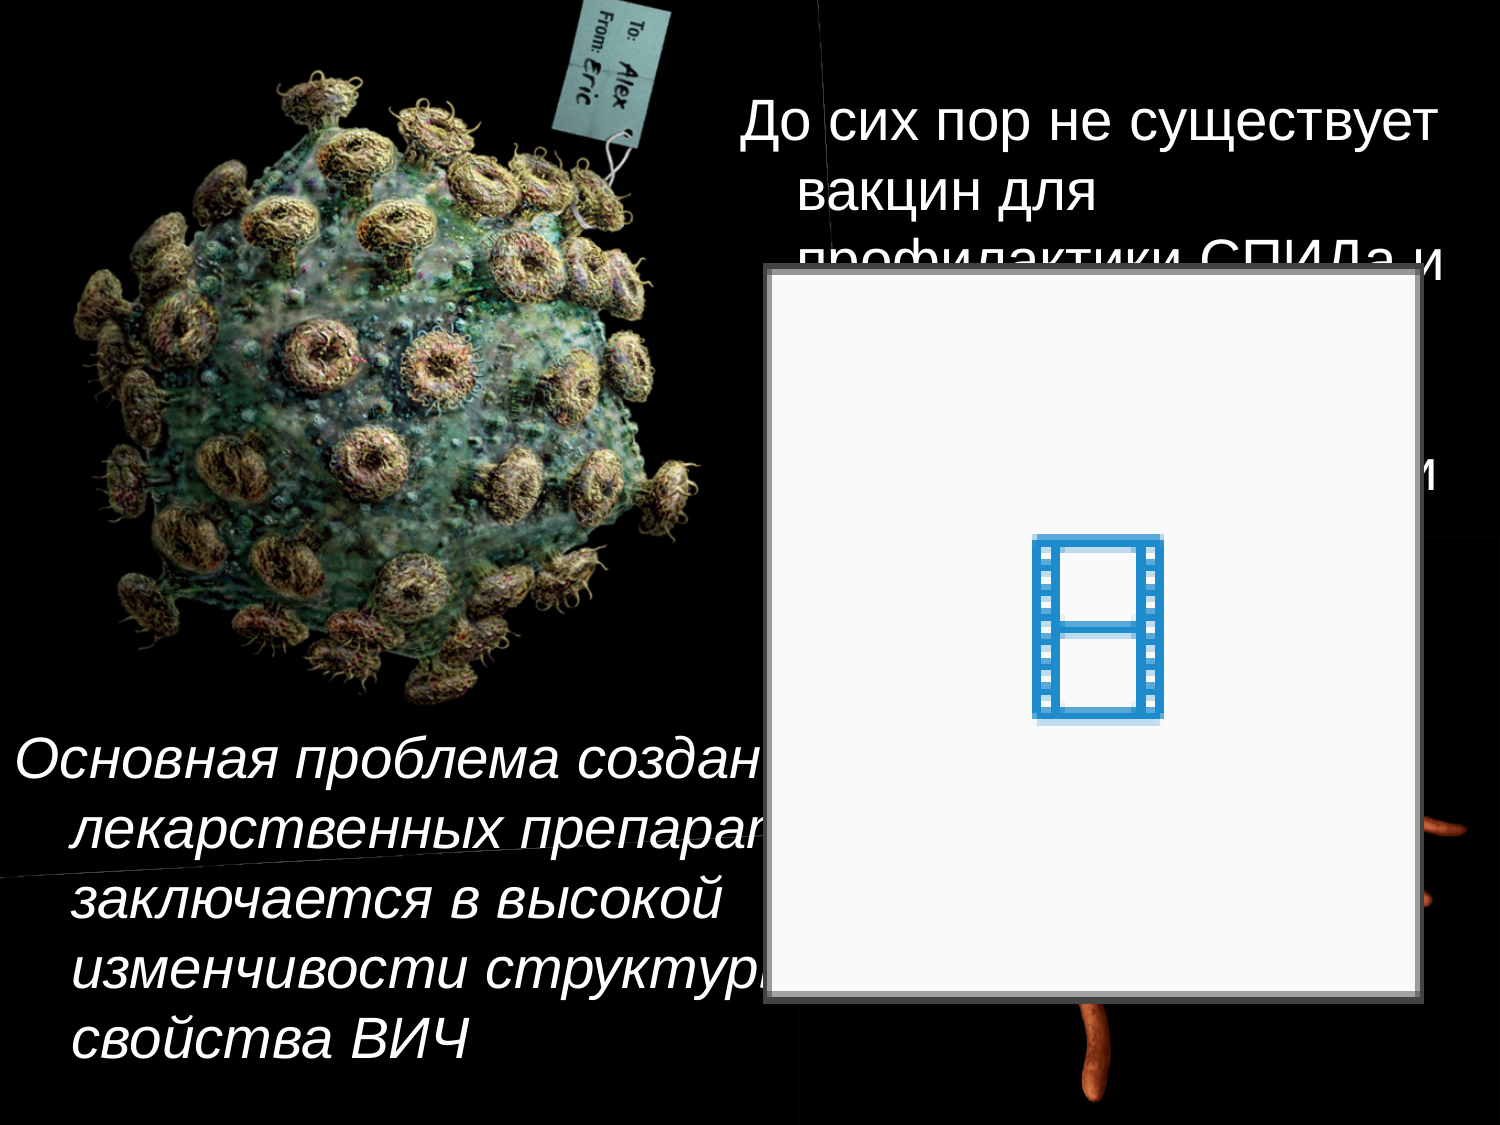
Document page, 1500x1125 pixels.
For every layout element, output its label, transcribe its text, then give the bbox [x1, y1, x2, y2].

picture [798, 537, 1500, 1125]
picture [0, 0, 820, 1008]
list До сих пор не существует вакцин для профилактики СПИДа и недостаточно эффективны методы лекарственной терапии этого заболевания. [724, 74, 1500, 712]
text_box Основная проблема создания лекарственных препаратов заключается в высокой изменчивости структуры и свойства ВИЧ [0, 712, 793, 1125]
